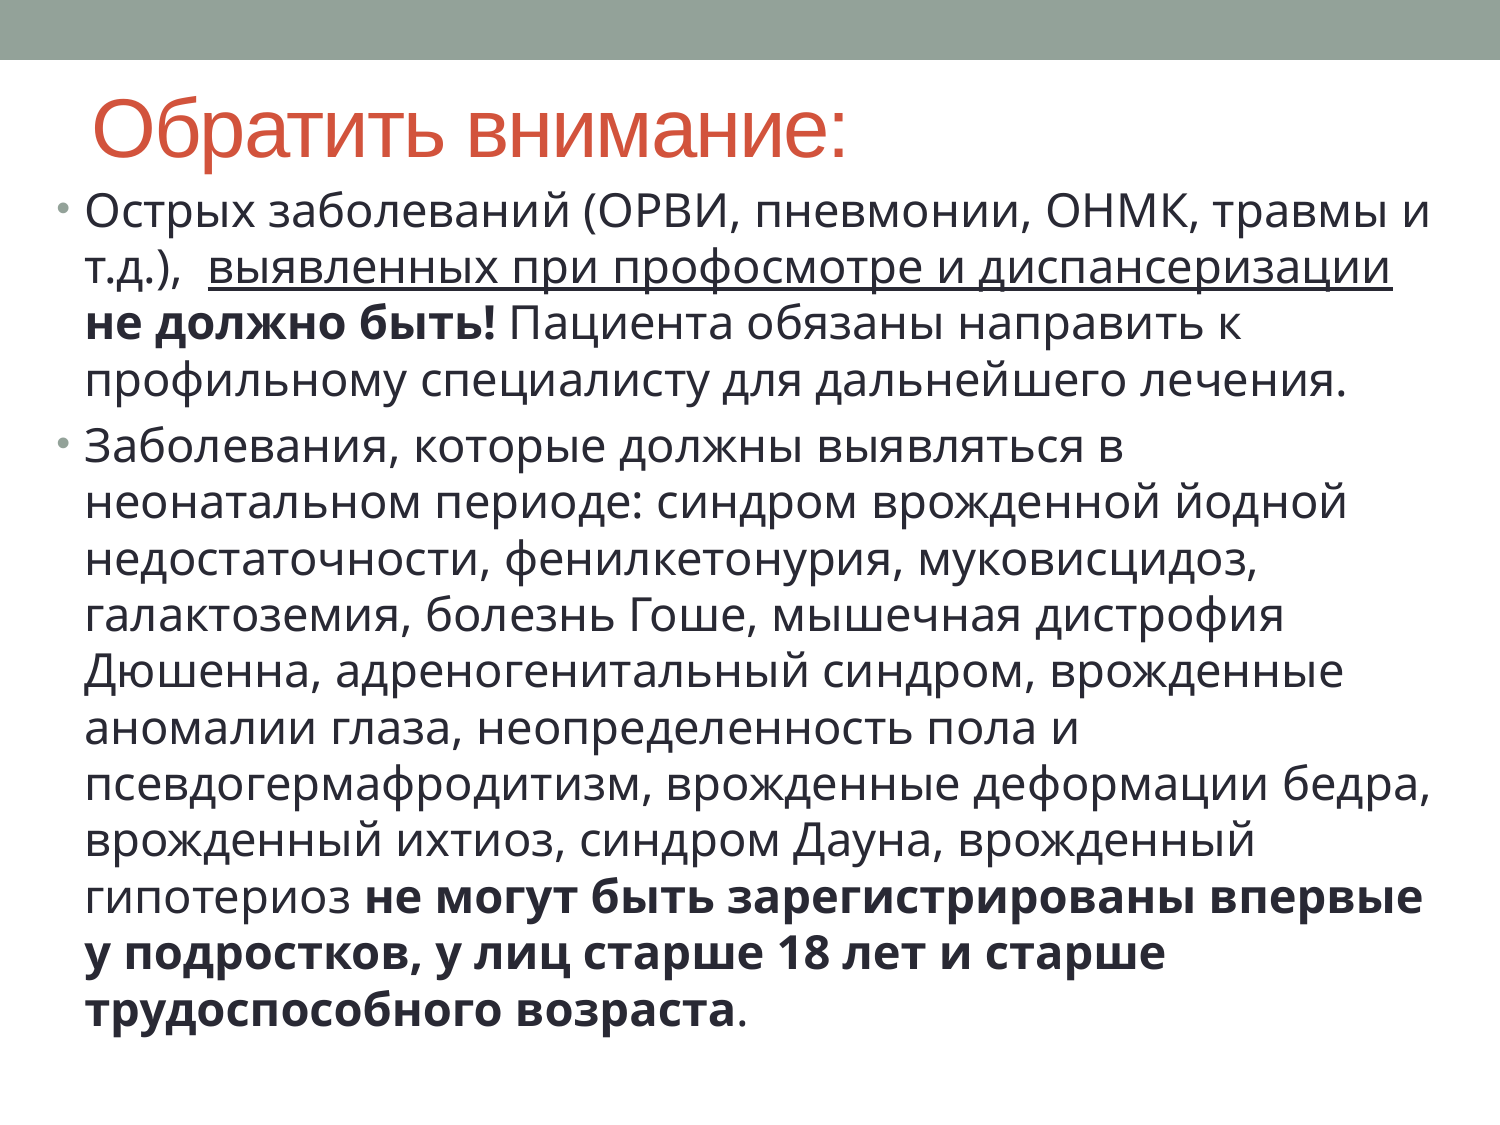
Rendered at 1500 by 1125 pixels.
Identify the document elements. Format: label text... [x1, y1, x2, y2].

list Острых заболеваний (ОРВИ, пневмонии, ОНМК, травмы и т.д.), выявленных при профосмотре и диспансеризации не должно быть! Пациента обязаны направить к профильному специалисту для дальнейшего лечения. Заболевания, которые должны выявляться в неонатальном периоде: синдром врожденной йодной недостаточности, фенилкетонурия, муковисцидоз, галактоземия, болезнь Гоше, мышечная дистрофия Дюшенна, адреногенитальный синдром, врожденные аномалии глаза, неопределенность пола и псевдогермафродитизм, врожденные деформации бедра, врожденный ихтиоз, синдром Дауна, врожденный гипотериоз не могут быть зарегистрированы впервые у подростков, у лиц старше 18 лет и старше трудоспособного возраста. [41, 172, 1459, 1083]
title Обратить внимание: [76, 42, 1427, 172]
